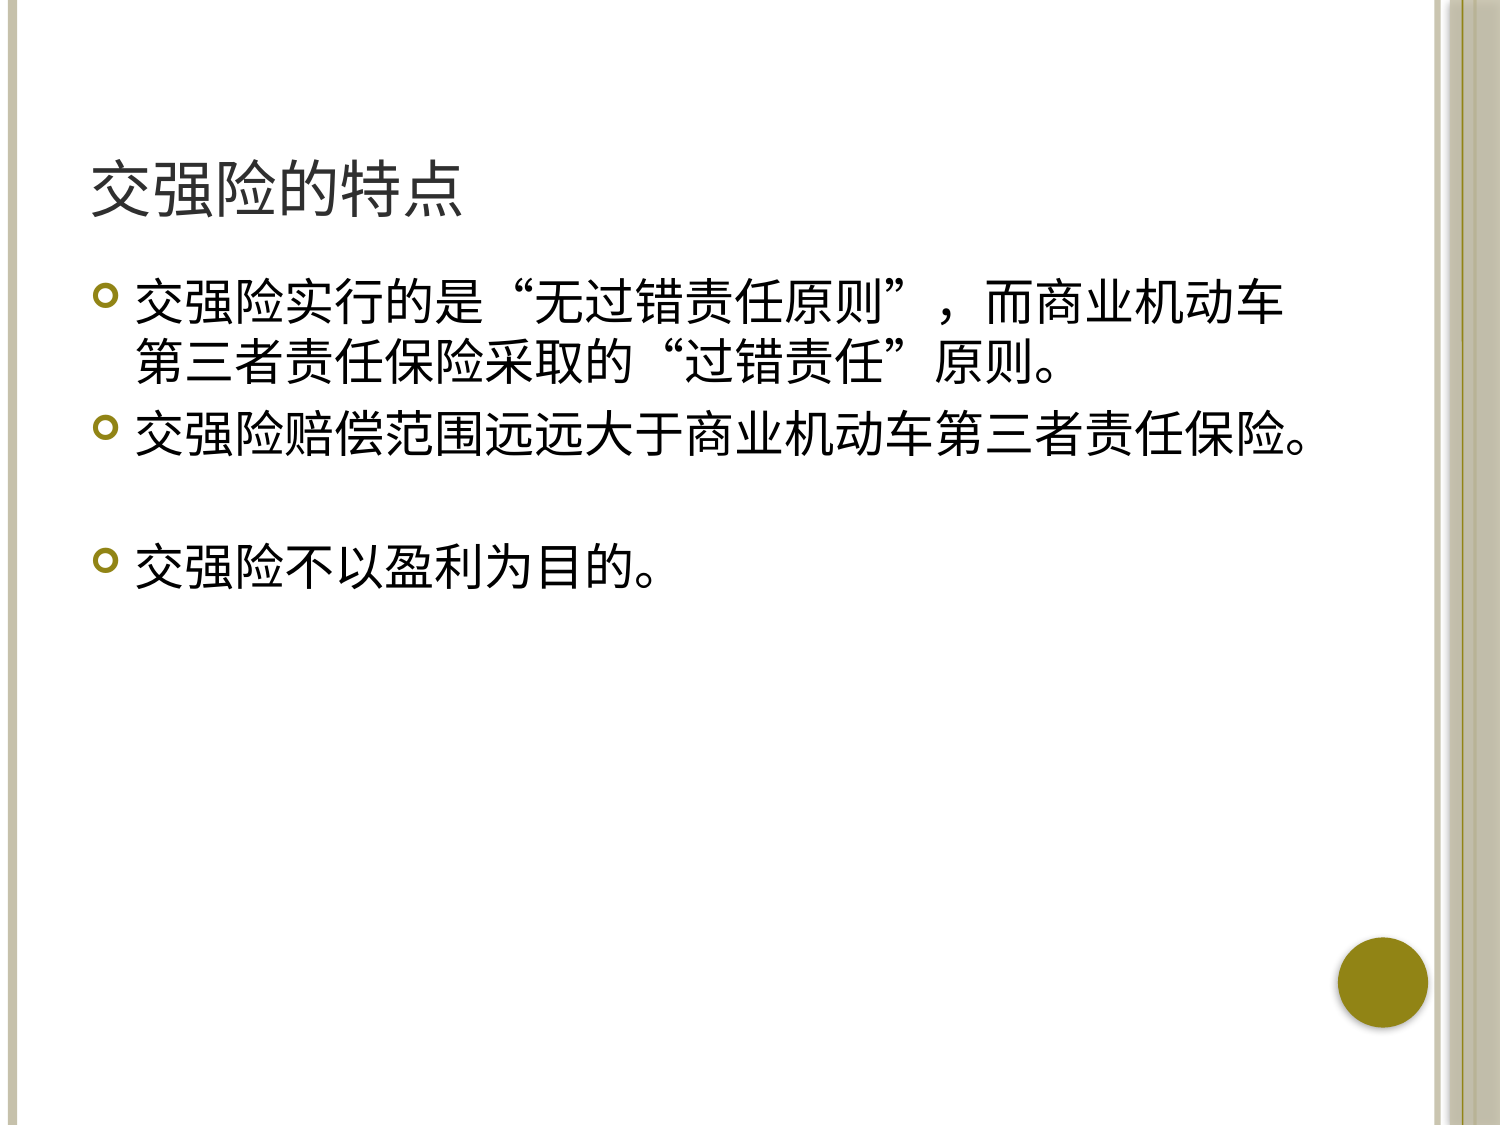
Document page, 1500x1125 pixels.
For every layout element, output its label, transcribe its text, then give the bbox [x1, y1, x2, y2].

list 交强险实行的是“无过错责任原则”，而商业机动车第三者责任保险采取的“过错责任”原则。 交强险赔偿范围远远大于商业机动车第三者责任保险。 交强险不以盈利为目的。 [74, 262, 1301, 1063]
title 交强险的特点 [75, 45, 1300, 233]
